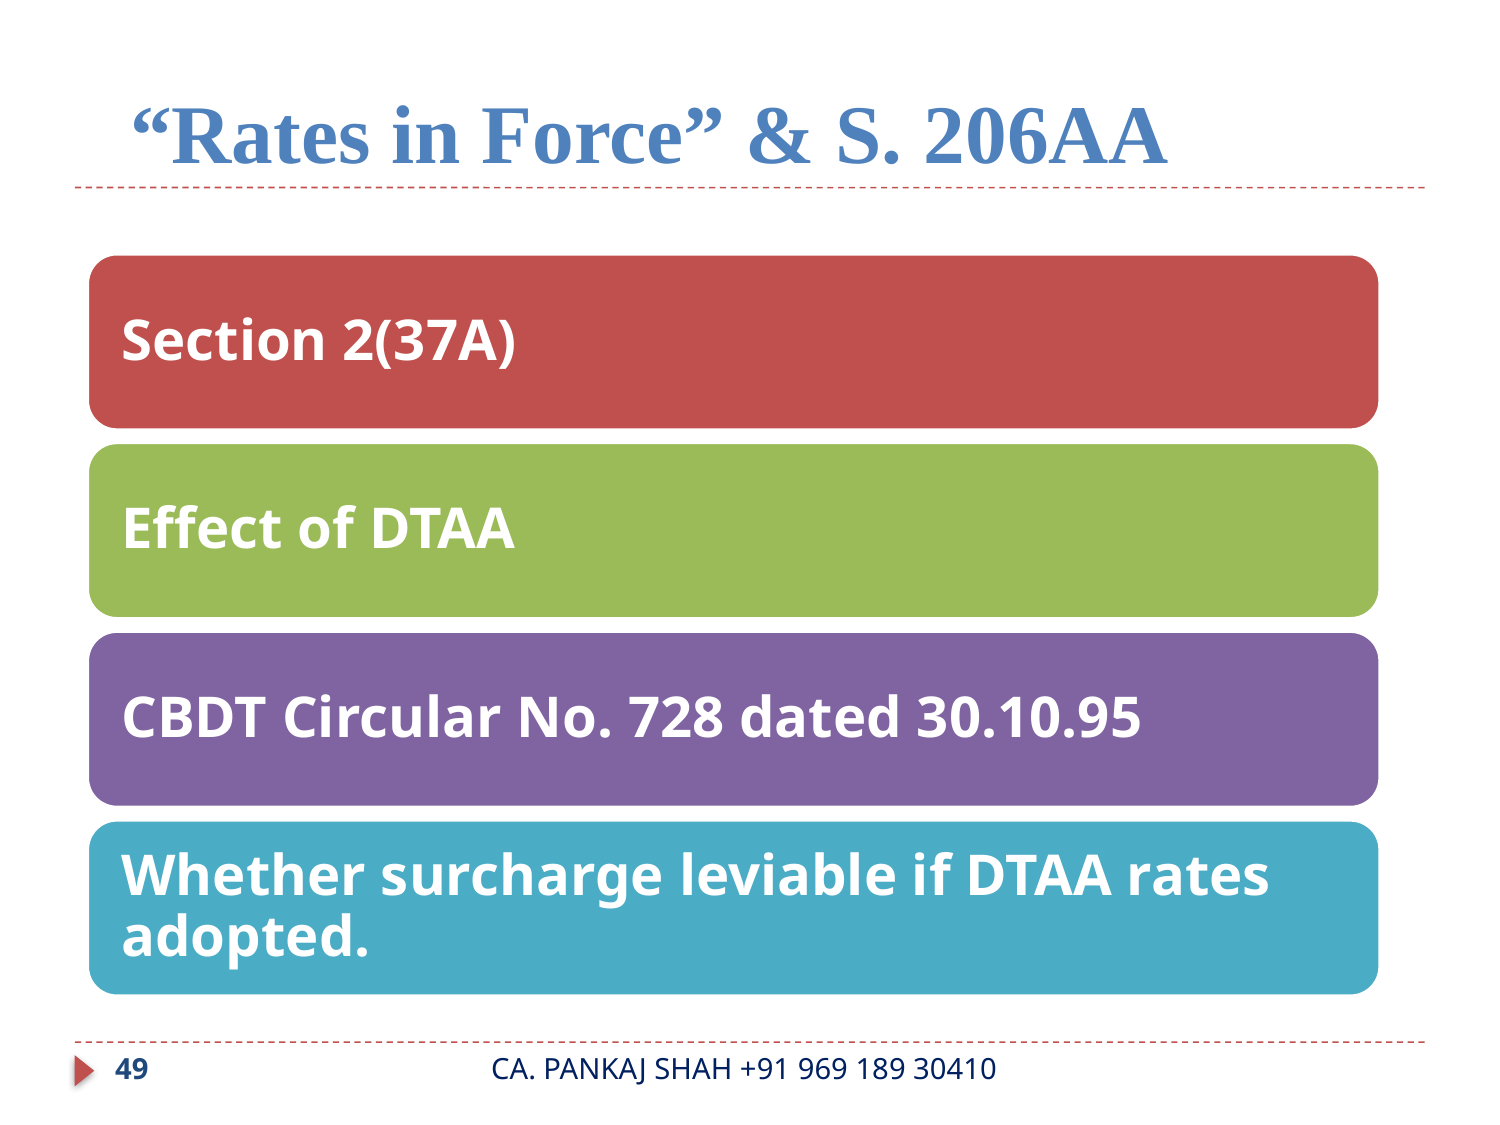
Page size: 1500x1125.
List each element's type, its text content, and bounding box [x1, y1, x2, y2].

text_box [87, 249, 1381, 1001]
text_box CA. PANKAJ SHAH +91 969 189 30410 [210, 1042, 1278, 1093]
title “Rates in Force” & S. 206AA [115, 0, 1391, 188]
slide_number 49 [100, 1042, 426, 1103]
